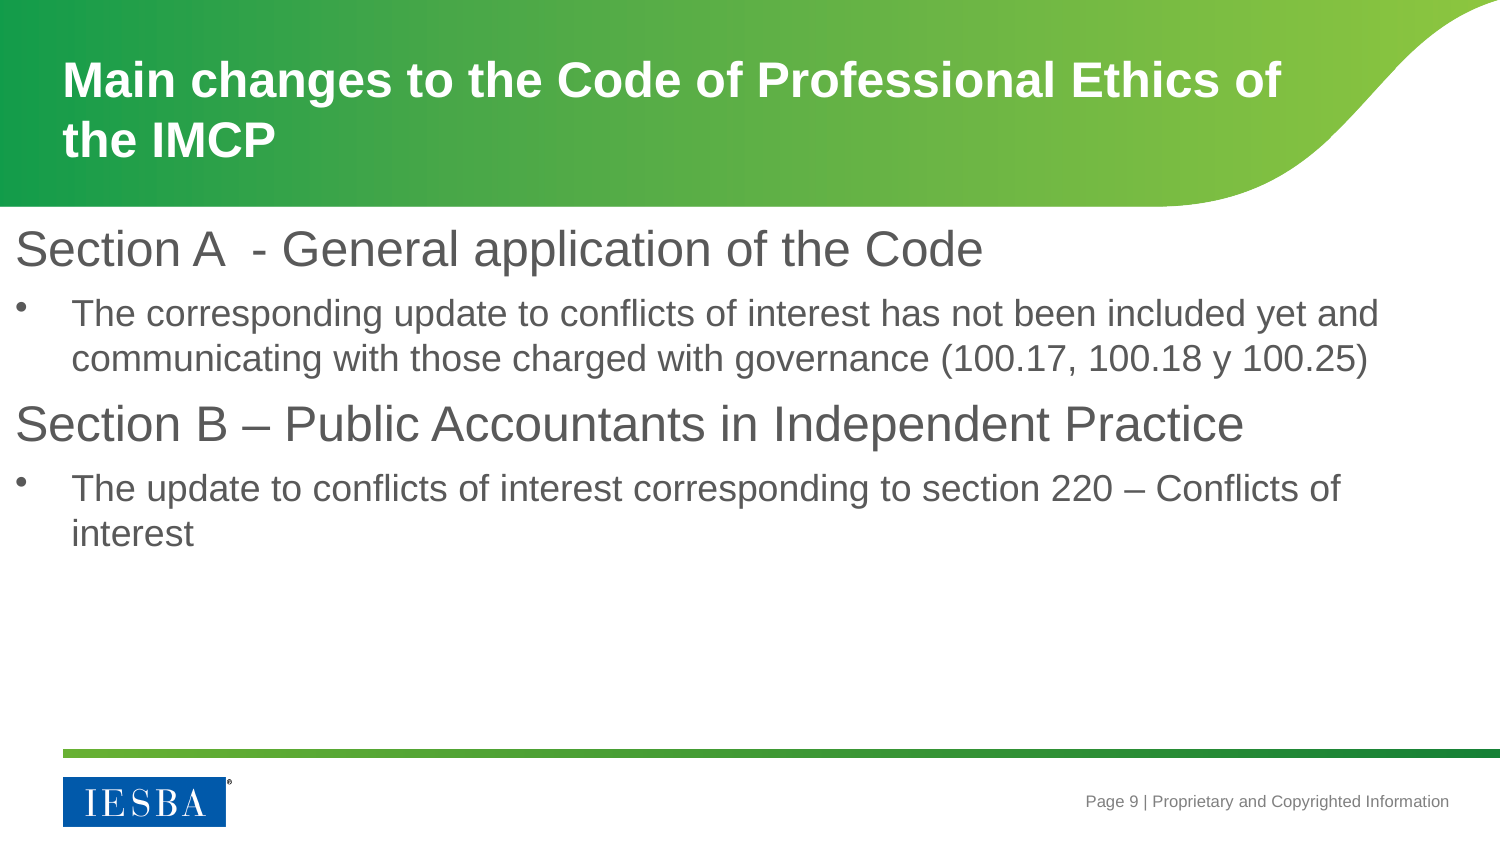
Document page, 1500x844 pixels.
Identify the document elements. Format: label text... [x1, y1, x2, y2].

picture [0, 0, 1500, 207]
list Section A - General application of the Code The corresponding update to conflicts of interest has not been included yet and communicating with those charged with governance (100.17, 100.18 y 100.25) Section B – Public Accountants in Independent Practice The update to conflicts of interest corresponding to section 220 – Conflicts of interest [0, 209, 1488, 747]
title Main changes to the Code of Professional Ethics of the IMCP [62, 75, 1300, 141]
picture [63, 777, 232, 827]
